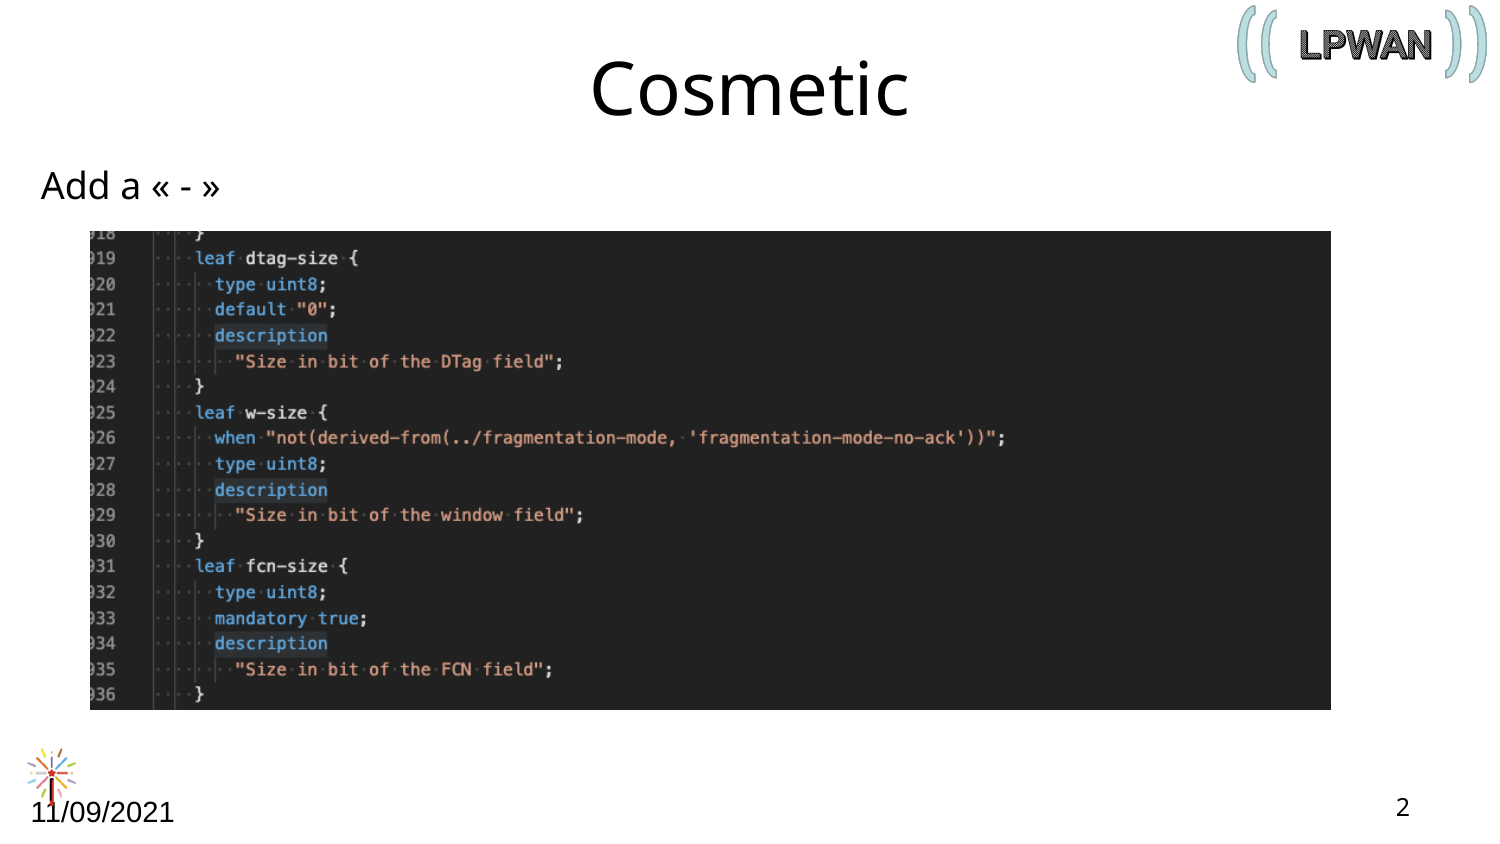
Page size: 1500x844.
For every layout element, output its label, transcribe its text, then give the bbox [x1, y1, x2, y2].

picture [1237, 5, 1487, 83]
picture [15, 739, 88, 813]
slide_number 2 [1286, 785, 1425, 831]
text_box Add a « - » [26, 154, 236, 215]
picture [90, 231, 1332, 711]
title Cosmetic [75, 33, 1425, 139]
